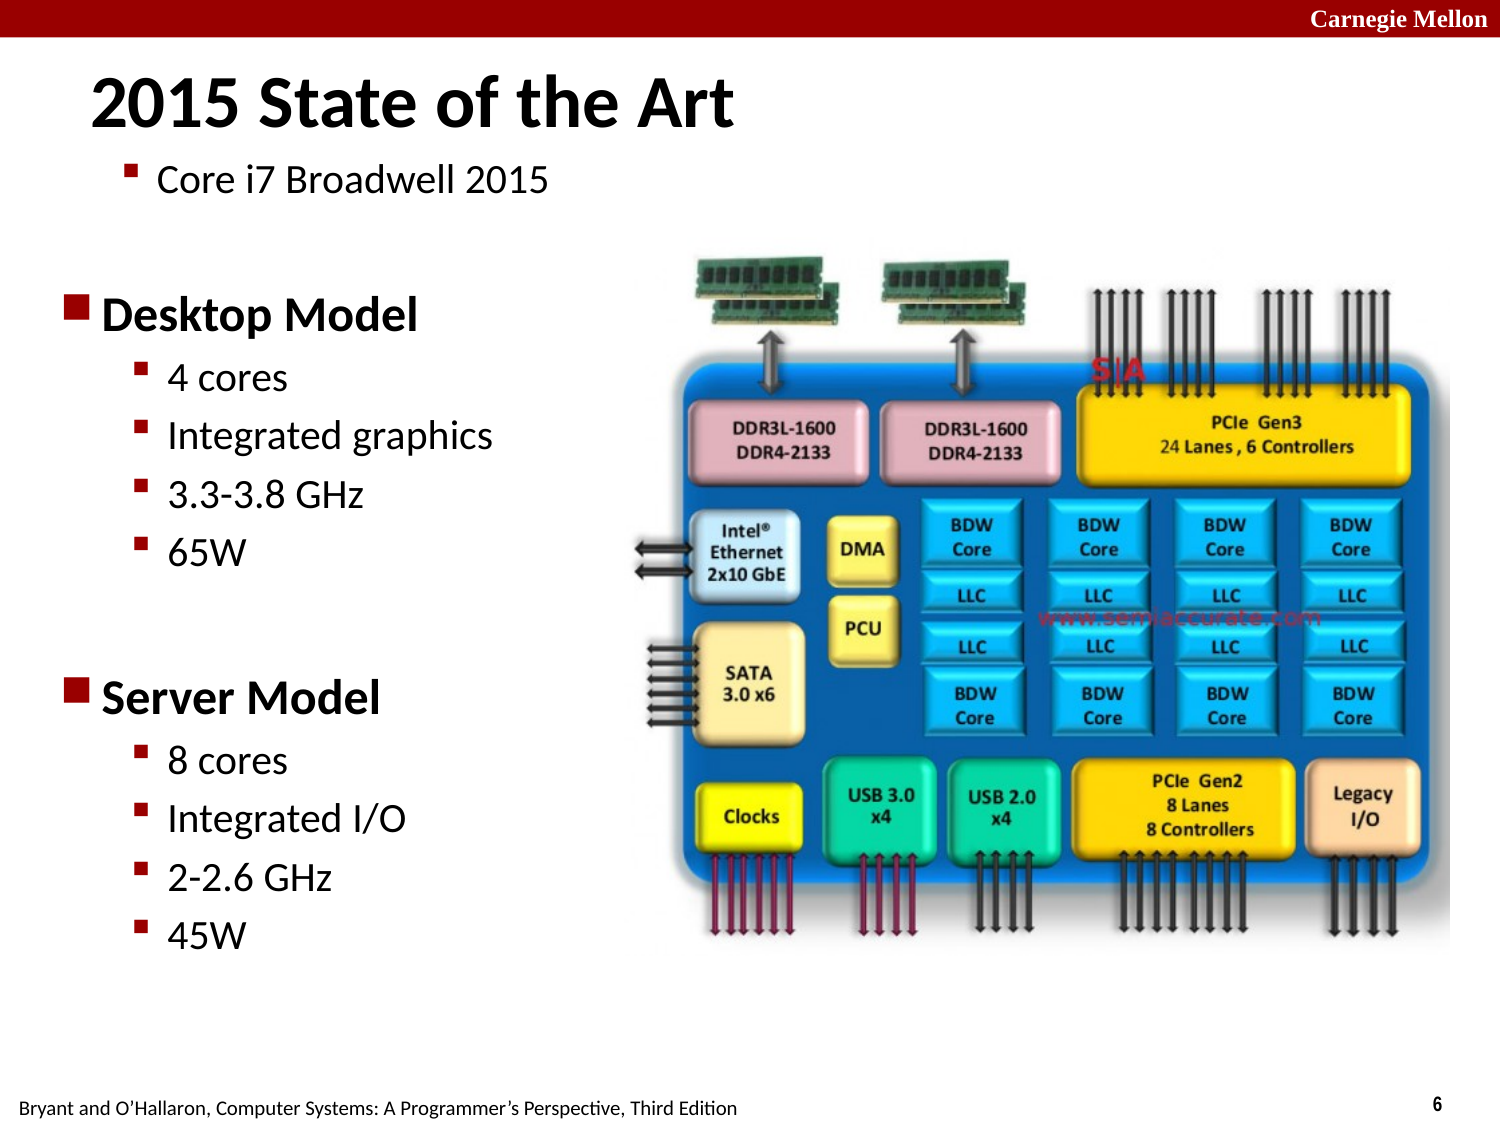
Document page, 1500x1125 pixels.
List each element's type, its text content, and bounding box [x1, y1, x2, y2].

list Core i7 Broadwell 2015 Desktop Model 4 cores Integrated graphics 3.3-3.8 GHz 65W Server Model 8 cores Integrated I/O 2-2.6 GHz 45W [49, 143, 1346, 960]
picture [624, 237, 1451, 957]
title 2015 State of the Art [74, 49, 1426, 145]
